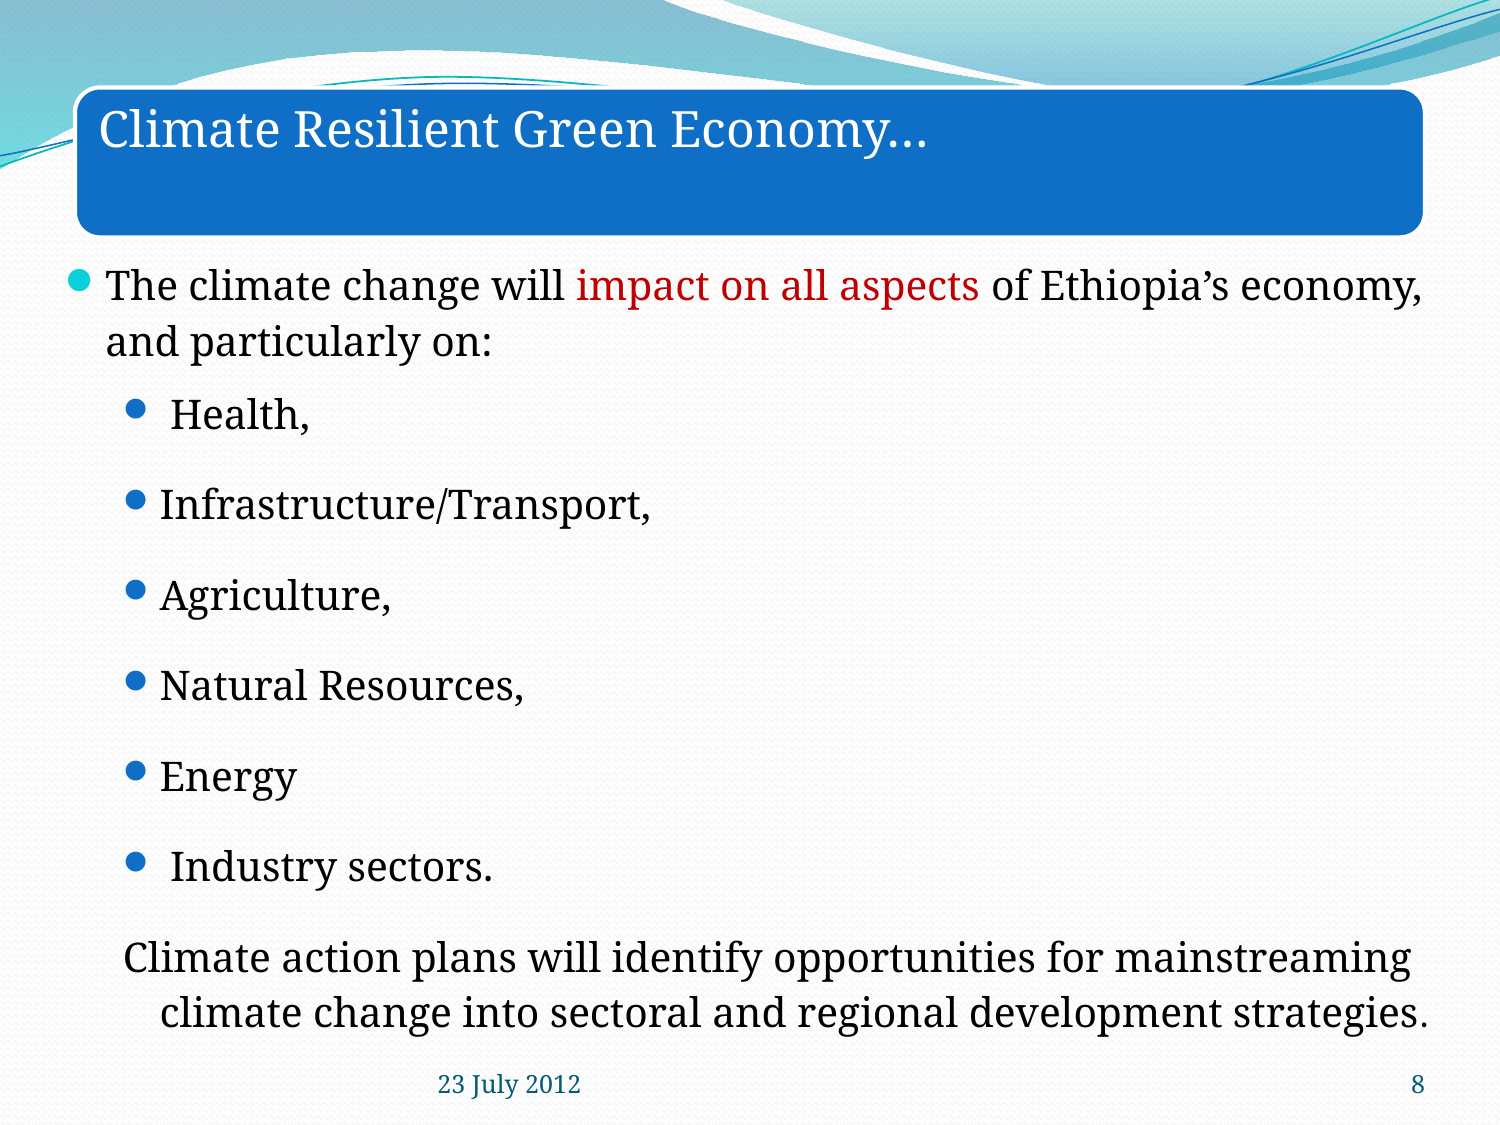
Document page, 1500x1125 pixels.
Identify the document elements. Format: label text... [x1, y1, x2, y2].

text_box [74, 87, 1426, 238]
list The climate change will impact on all aspects of Ethiopia’s economy, and particularly on: Health, Infrastructure/Transport, Agriculture, Natural Resources, Energy Industry sectors. Climate action plans will identify opportunities for mainstreaming climate change into sectoral and regional development strategies. [50, 249, 1450, 1075]
footer 23 July 2012 [437, 1042, 988, 1103]
slide_number 8 [1299, 1042, 1425, 1103]
